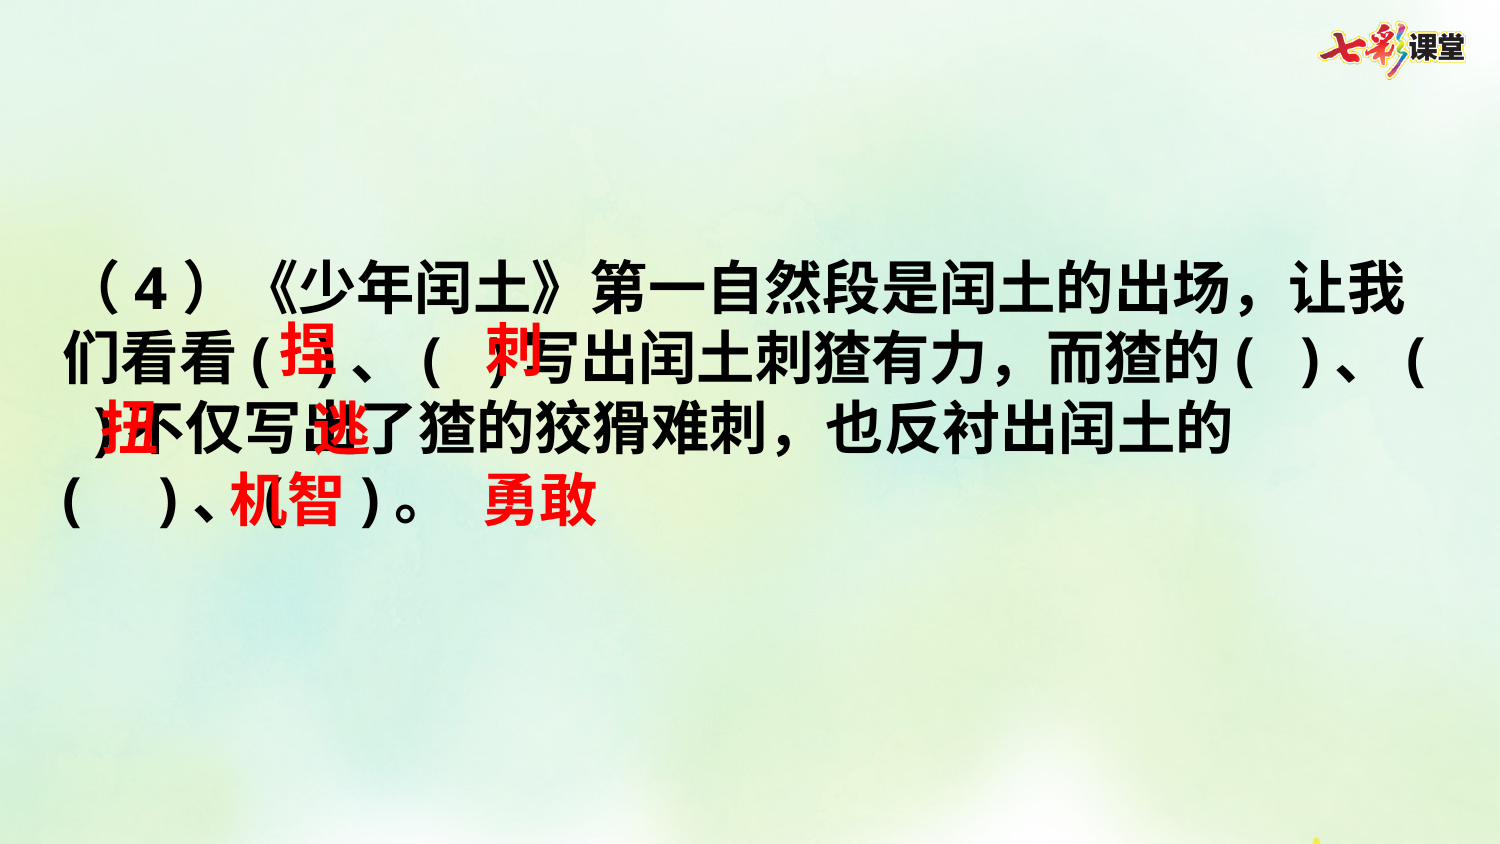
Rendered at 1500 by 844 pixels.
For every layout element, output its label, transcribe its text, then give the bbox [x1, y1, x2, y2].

text_box 扭 [85, 383, 191, 469]
text_box （4）《少年闰土》第一自然段是闰土的出场，让我们看看( )、( )写出闰土刺猹有力，而猹的( )、( )不仅写出了猹的狡猾难刺，也反衬出闰土的( )、( )。 [47, 243, 1450, 539]
text_box 逃 [297, 384, 409, 470]
text_box 刺 [470, 306, 559, 391]
text_box 勇敢 [466, 455, 647, 541]
text_box 捏 [264, 306, 353, 391]
picture [0, 0, 1500, 844]
text_box 机智 [215, 455, 396, 541]
